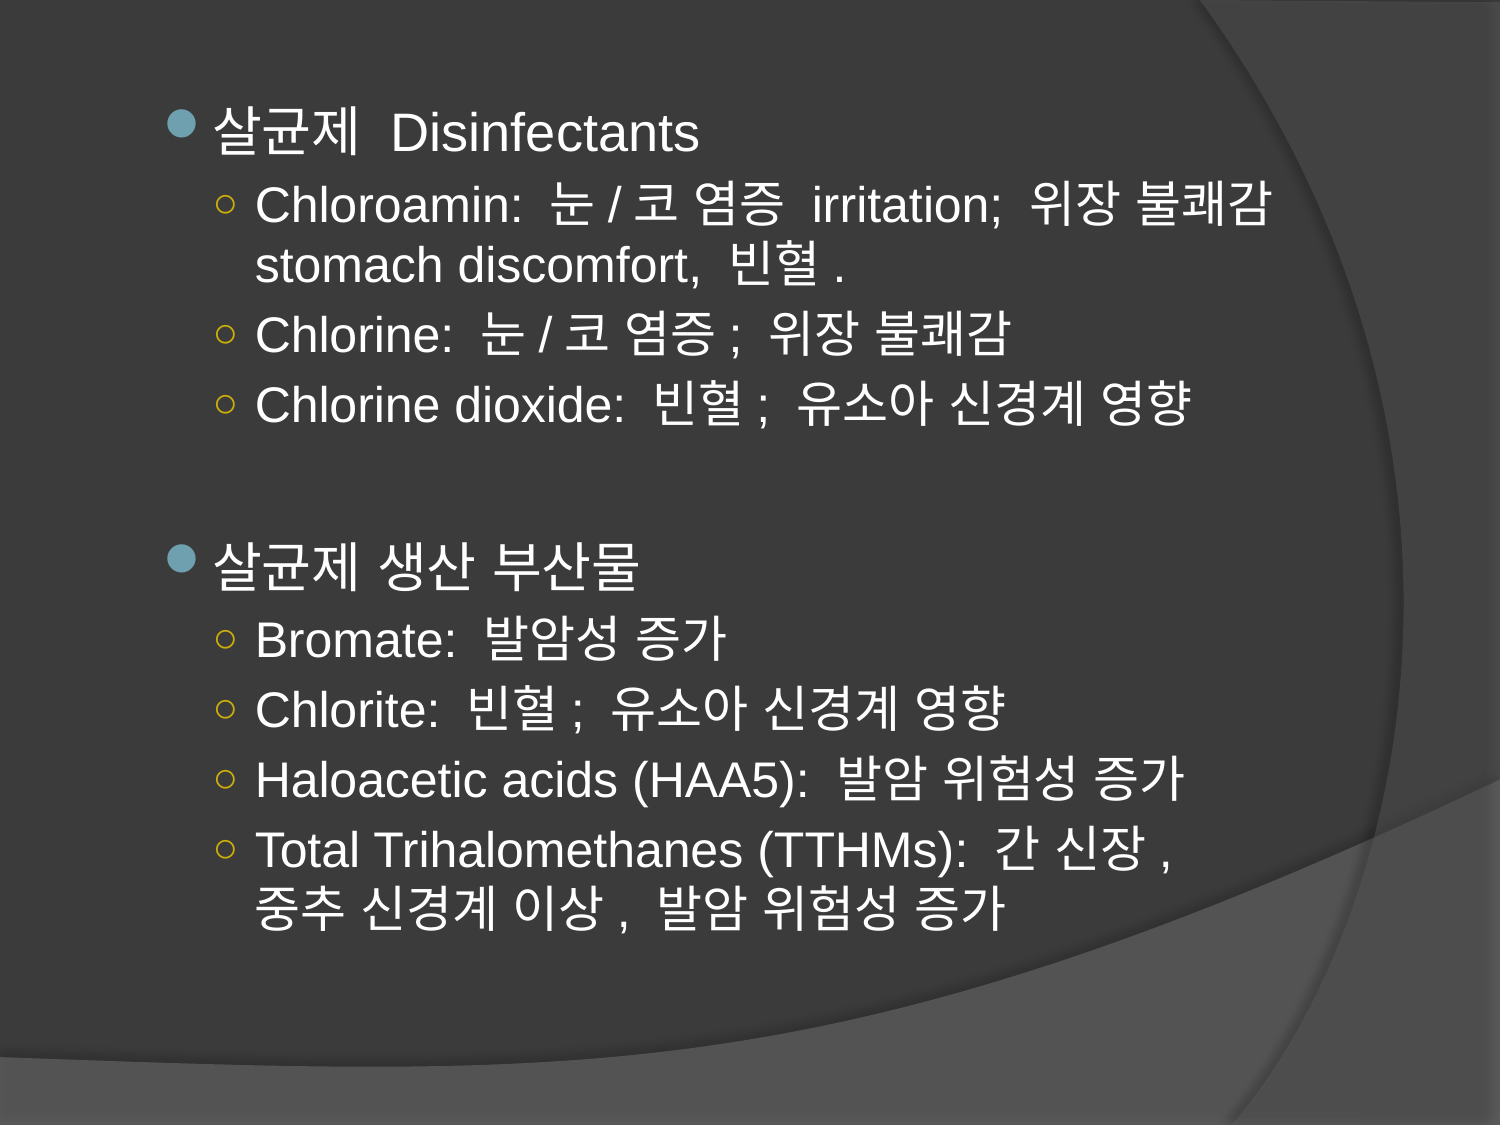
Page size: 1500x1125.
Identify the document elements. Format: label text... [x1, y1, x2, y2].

list 살균제 Disinfectants Chloroamin: 눈/코 염증 irritation; 위장 불쾌감 stomach discomfort, 빈혈. Chlorine: 눈/코 염증; 위장 불쾌감 Chlorine dioxide: 빈혈; 유소아 신경계 영향 살균제 생산 부산물 Bromate: 발암성 증가 Chlorite: 빈혈; 유소아 신경계 영향 Haloacetic acids (HAA5): 발암 위험성 증가 Total Trihalomethanes (TTHMs): 간 신장, 중추 신경계 이상, 발암 위험성 증가 [75, 90, 1300, 1059]
